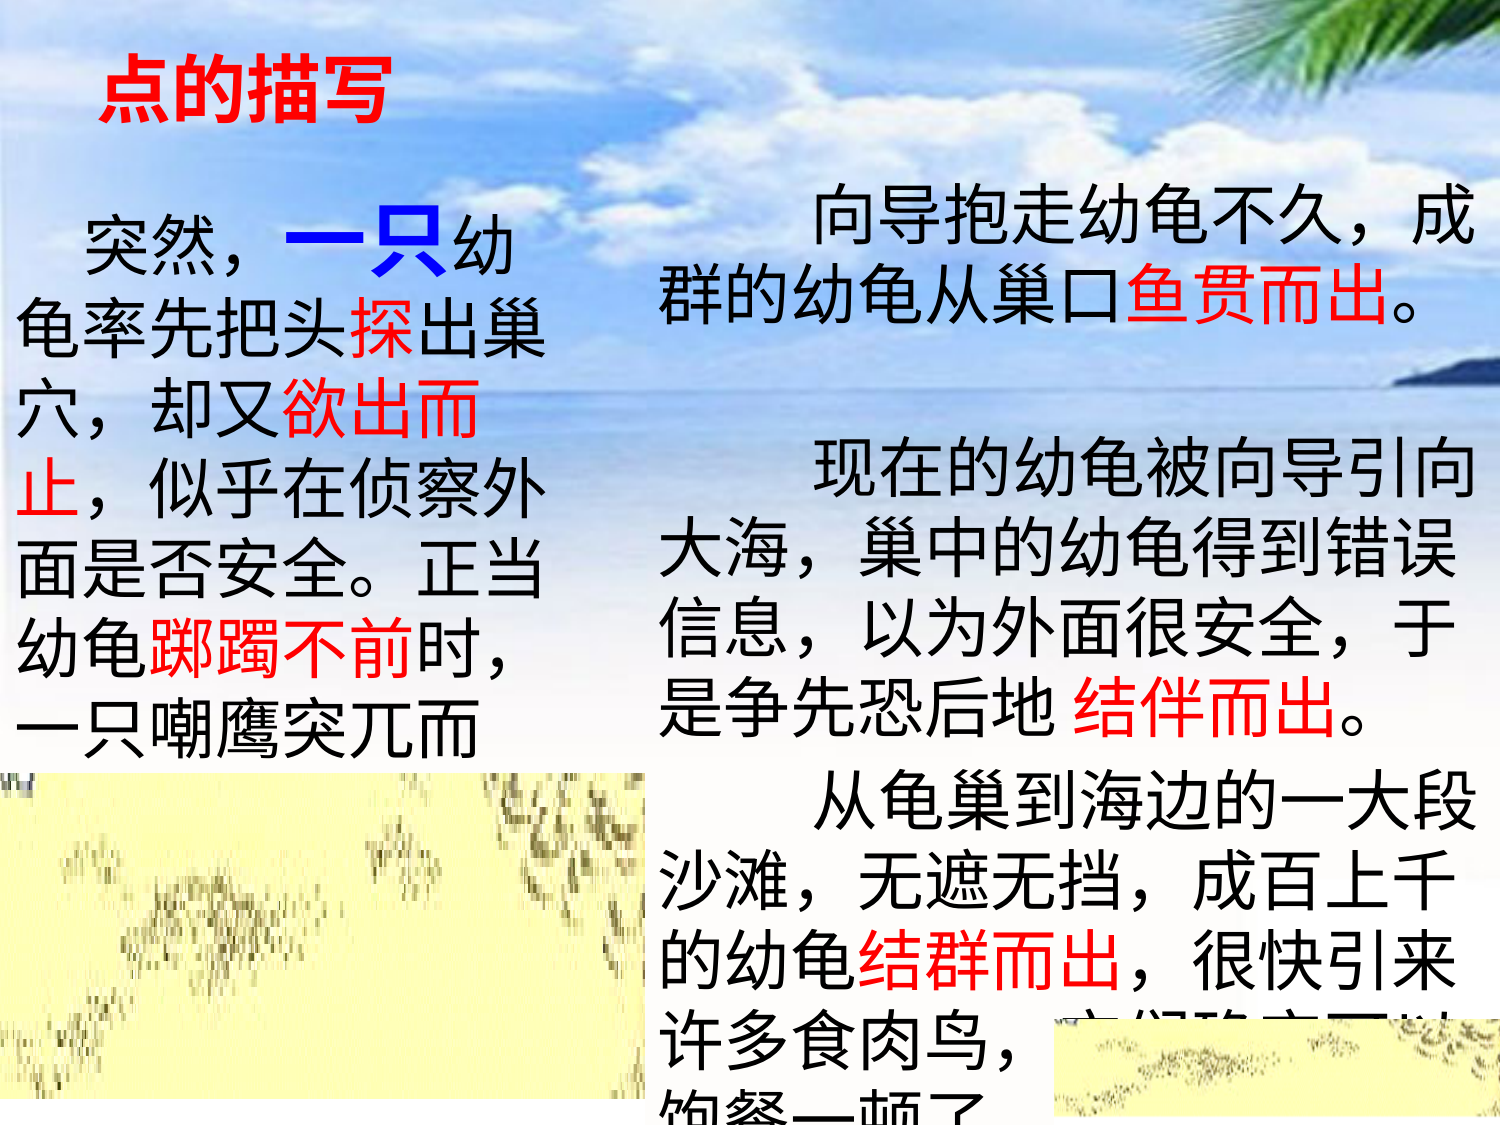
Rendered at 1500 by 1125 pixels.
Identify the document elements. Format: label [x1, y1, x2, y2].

picture [0, 0, 1500, 1125]
text_box [1054, 1019, 1500, 1125]
text_box [0, 773, 645, 1125]
